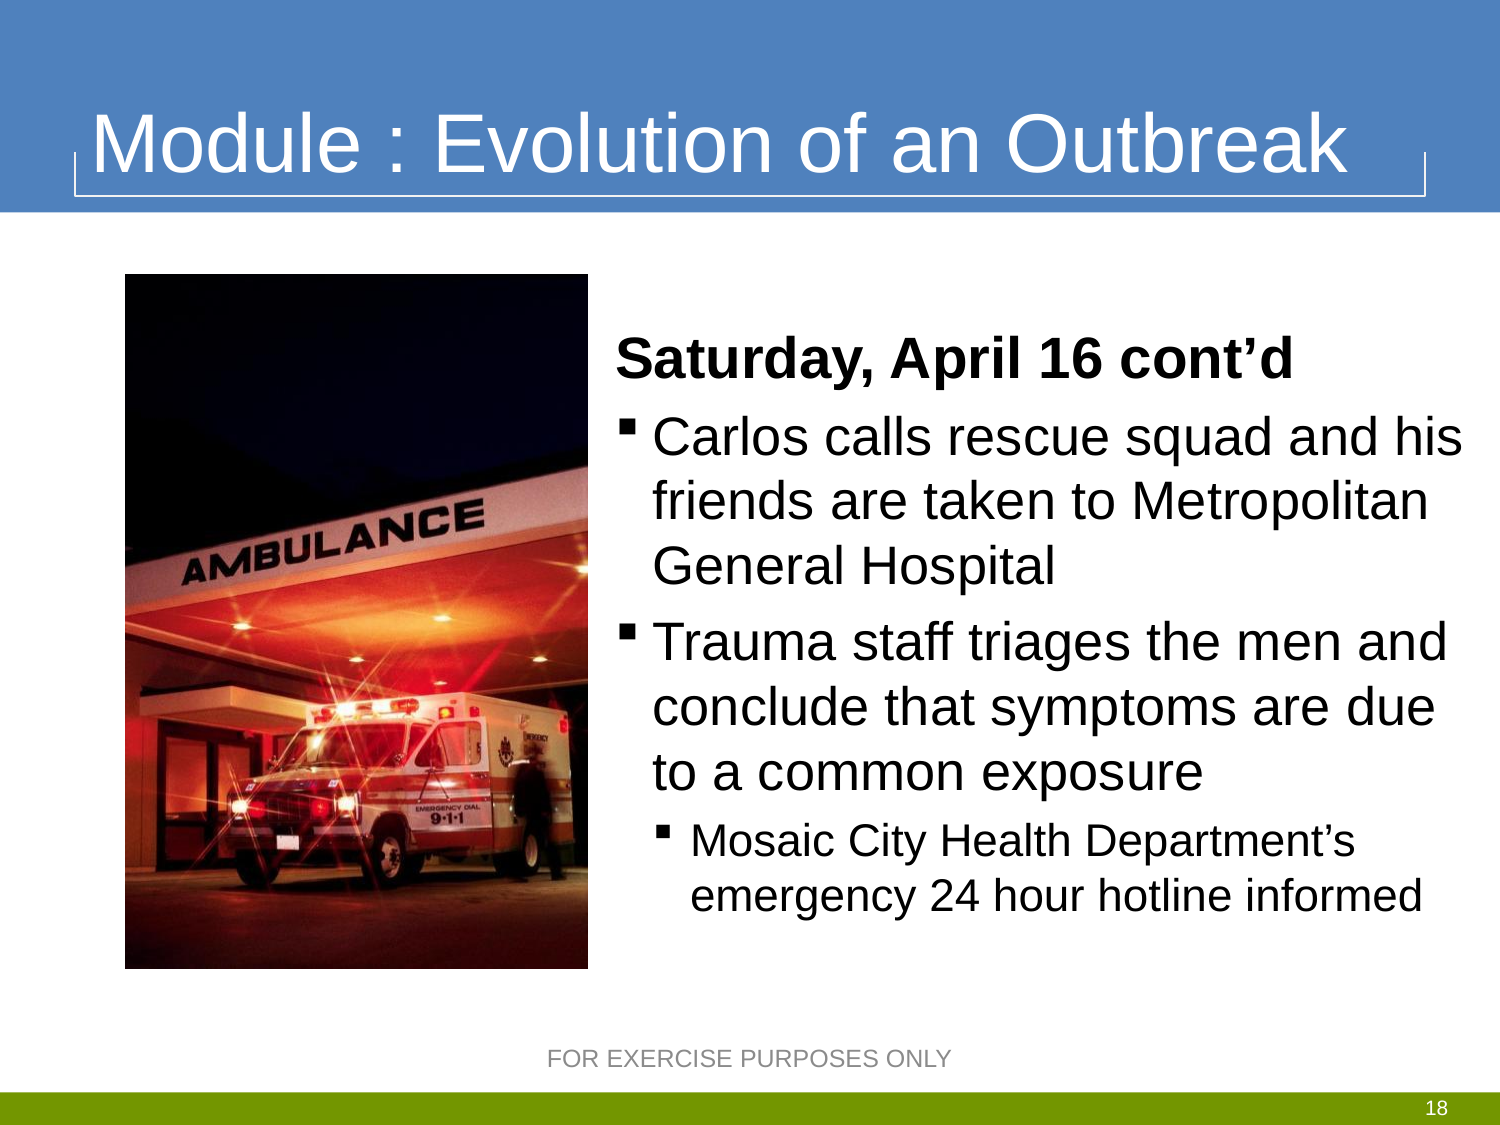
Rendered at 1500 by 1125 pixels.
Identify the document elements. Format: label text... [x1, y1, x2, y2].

title Module : Evolution of an Outbreak [74, 44, 1426, 233]
footer FOR EXERCISE PURPOSES ONLY [512, 1042, 988, 1103]
list Saturday, April 16 cont’d Carlos calls rescue squad and his friends are taken to Metropolitan General Hospital Trauma staff triages the men and conclude that symptoms are due to a common exposure Mosaic City Health Department’s emergency 24 hour hotline informed [599, 312, 1500, 1056]
picture [124, 274, 588, 969]
